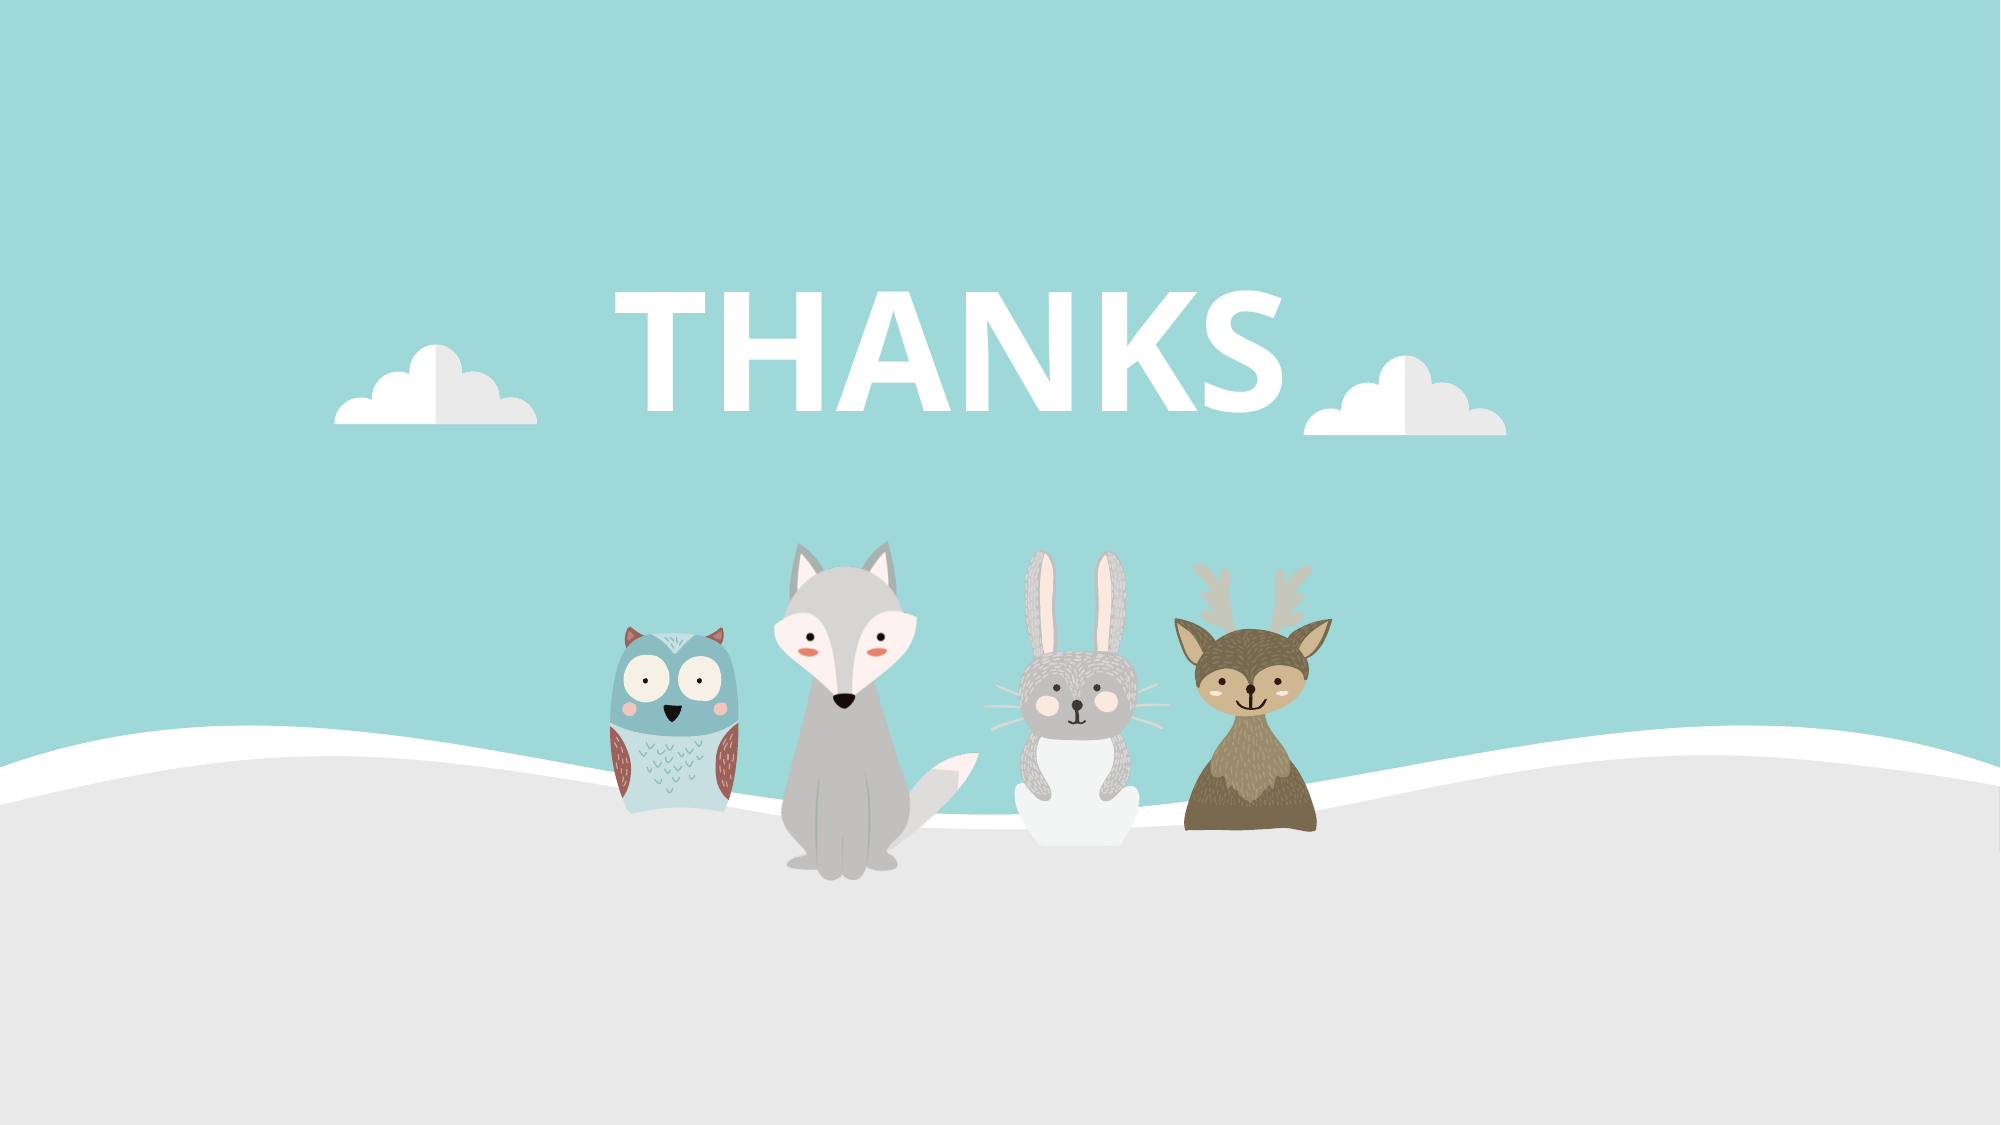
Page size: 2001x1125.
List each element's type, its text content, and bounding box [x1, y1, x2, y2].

picture [1303, 355, 1507, 436]
text_box THANKS [598, 237, 1306, 453]
picture [774, 540, 979, 882]
picture [982, 550, 1171, 846]
picture [609, 626, 739, 814]
picture [1174, 563, 1333, 833]
picture [334, 344, 537, 425]
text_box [0, 725, 2000, 1125]
